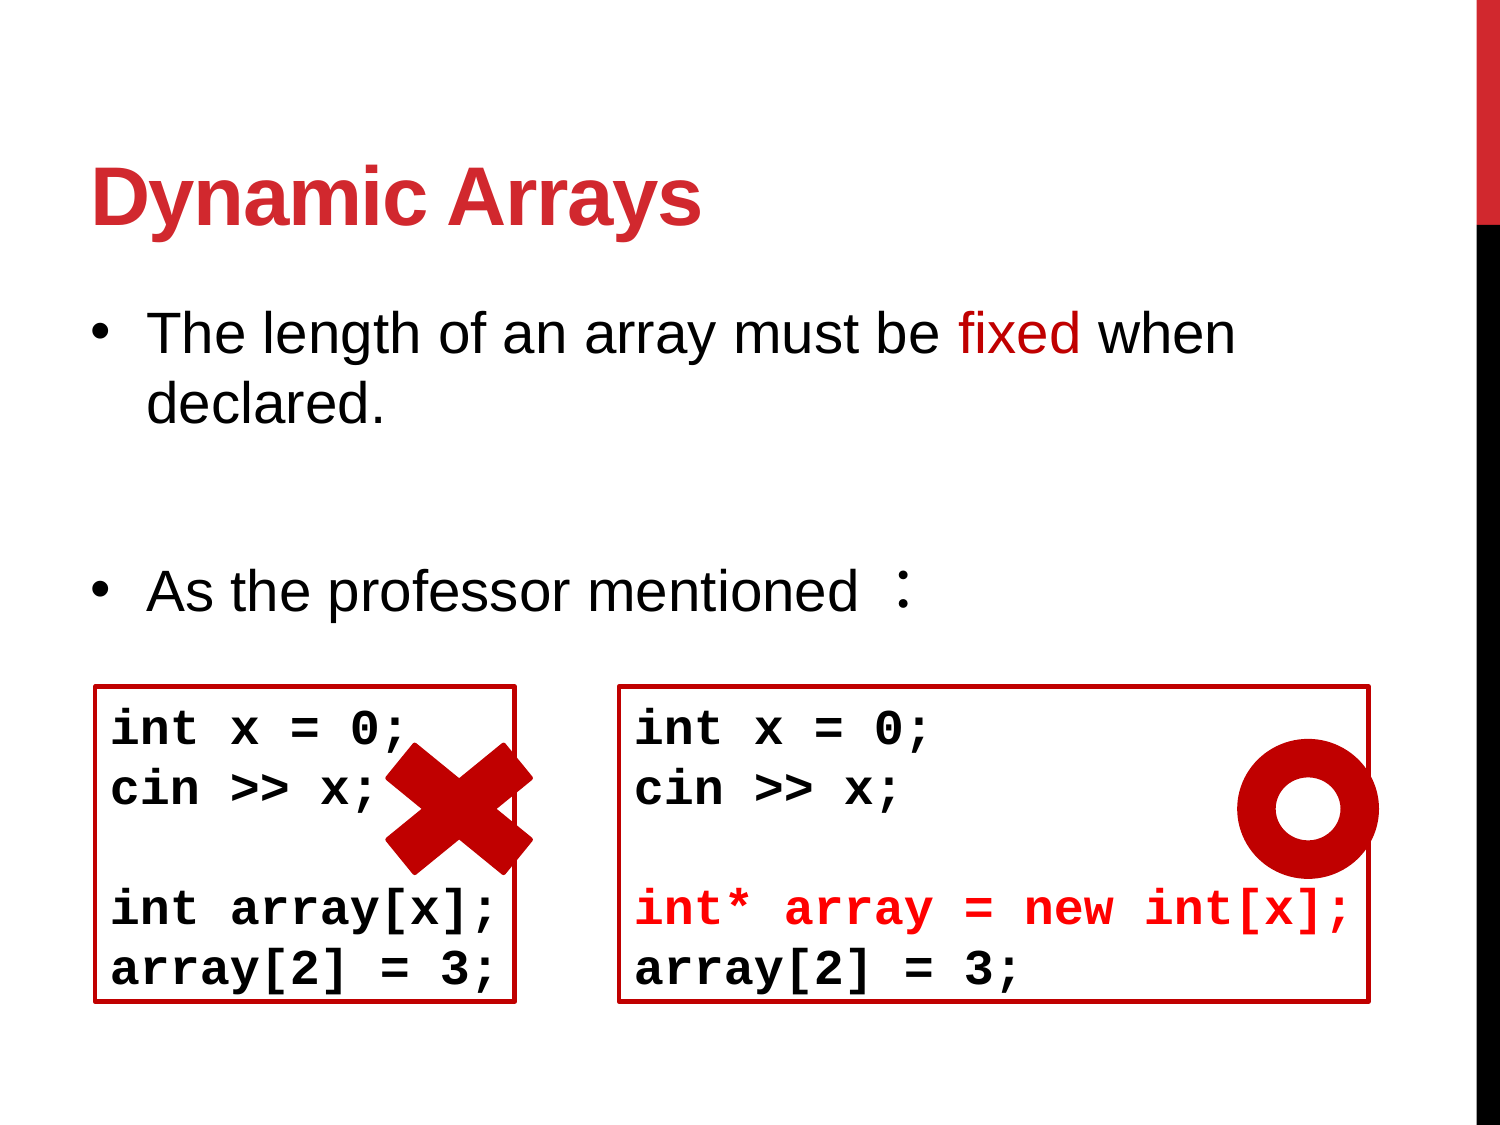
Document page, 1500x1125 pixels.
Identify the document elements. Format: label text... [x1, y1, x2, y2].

list The length of an array must be fixed when declared. As the professor mentioned： [75, 287, 1325, 1005]
text_box int x = 0; cin >> x; int* array = new int[x]; array[2] = 3; [618, 686, 1369, 1002]
title Dynamic Arrays [75, 25, 1025, 250]
text_box int x = 0; cin >> x; int array[x]; array[2] = 3; [95, 686, 515, 1002]
text_box [1237, 738, 1380, 879]
text_box [385, 742, 533, 876]
